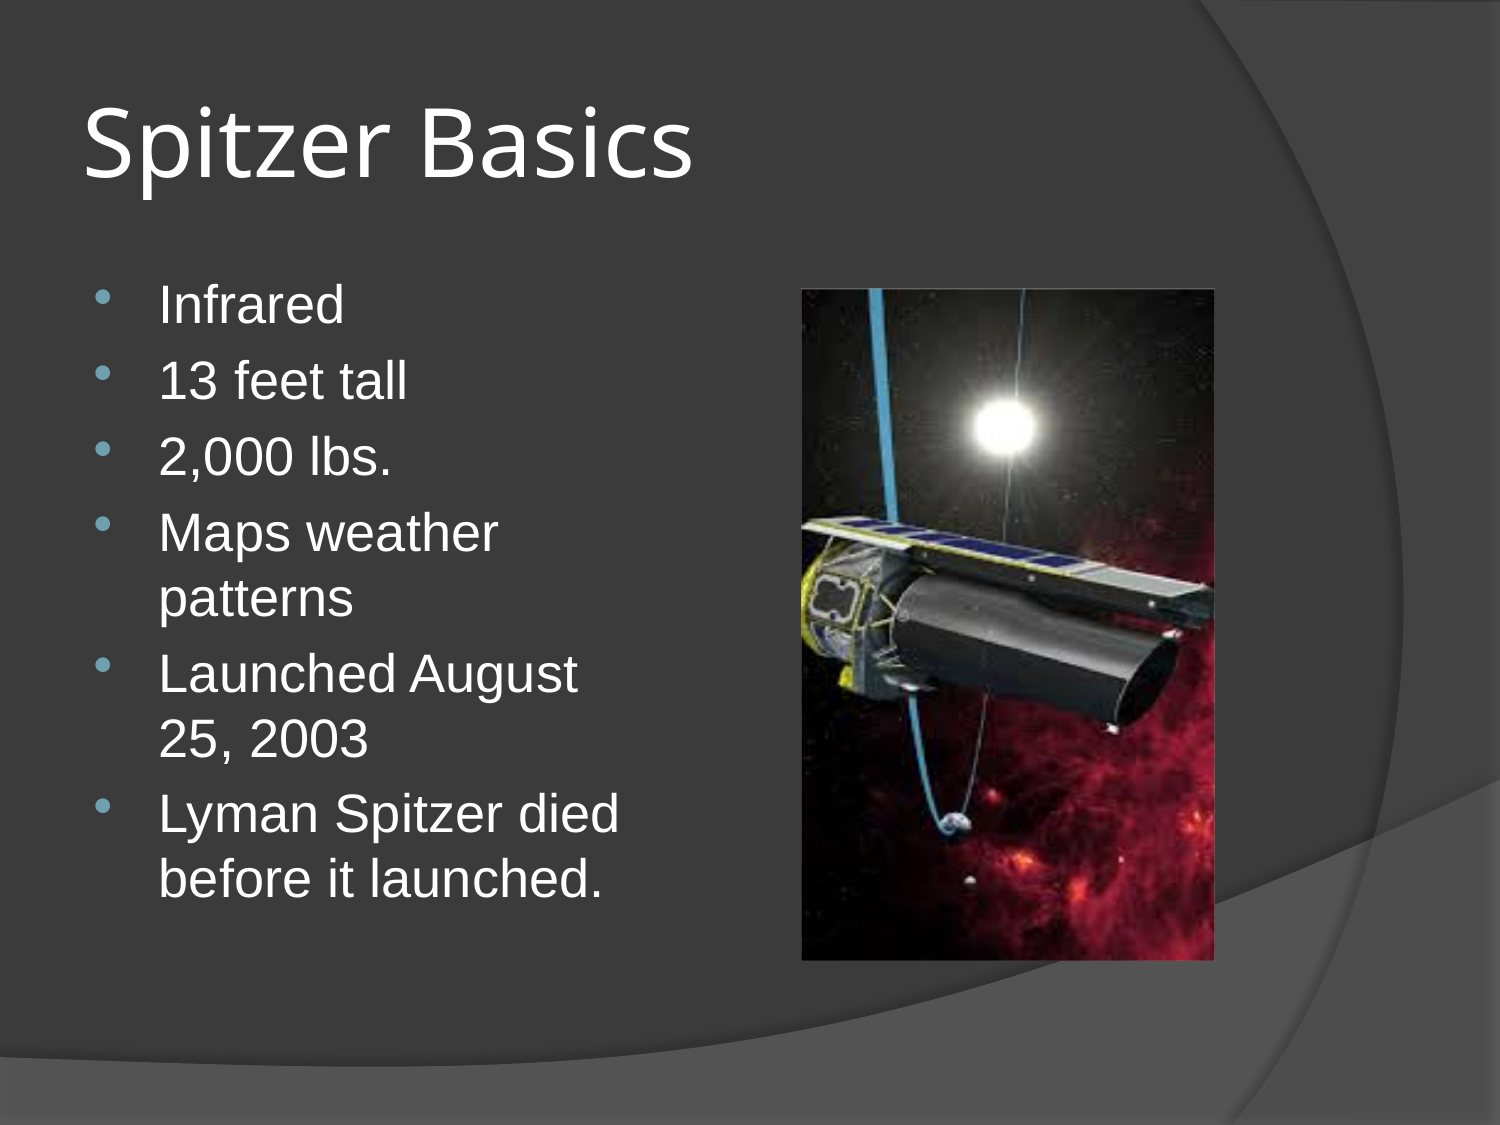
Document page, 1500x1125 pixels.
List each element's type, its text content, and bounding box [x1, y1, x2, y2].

title Spitzer Basics [75, 45, 1300, 233]
picture [802, 290, 1214, 410]
picture [671, 417, 1344, 833]
picture [802, 842, 1214, 960]
list Infrared 13 feet tall 2,000 lbs. Maps weather patterns Launched August 25, 2003 Lyman Spitzer died before it launched. [75, 262, 675, 1005]
